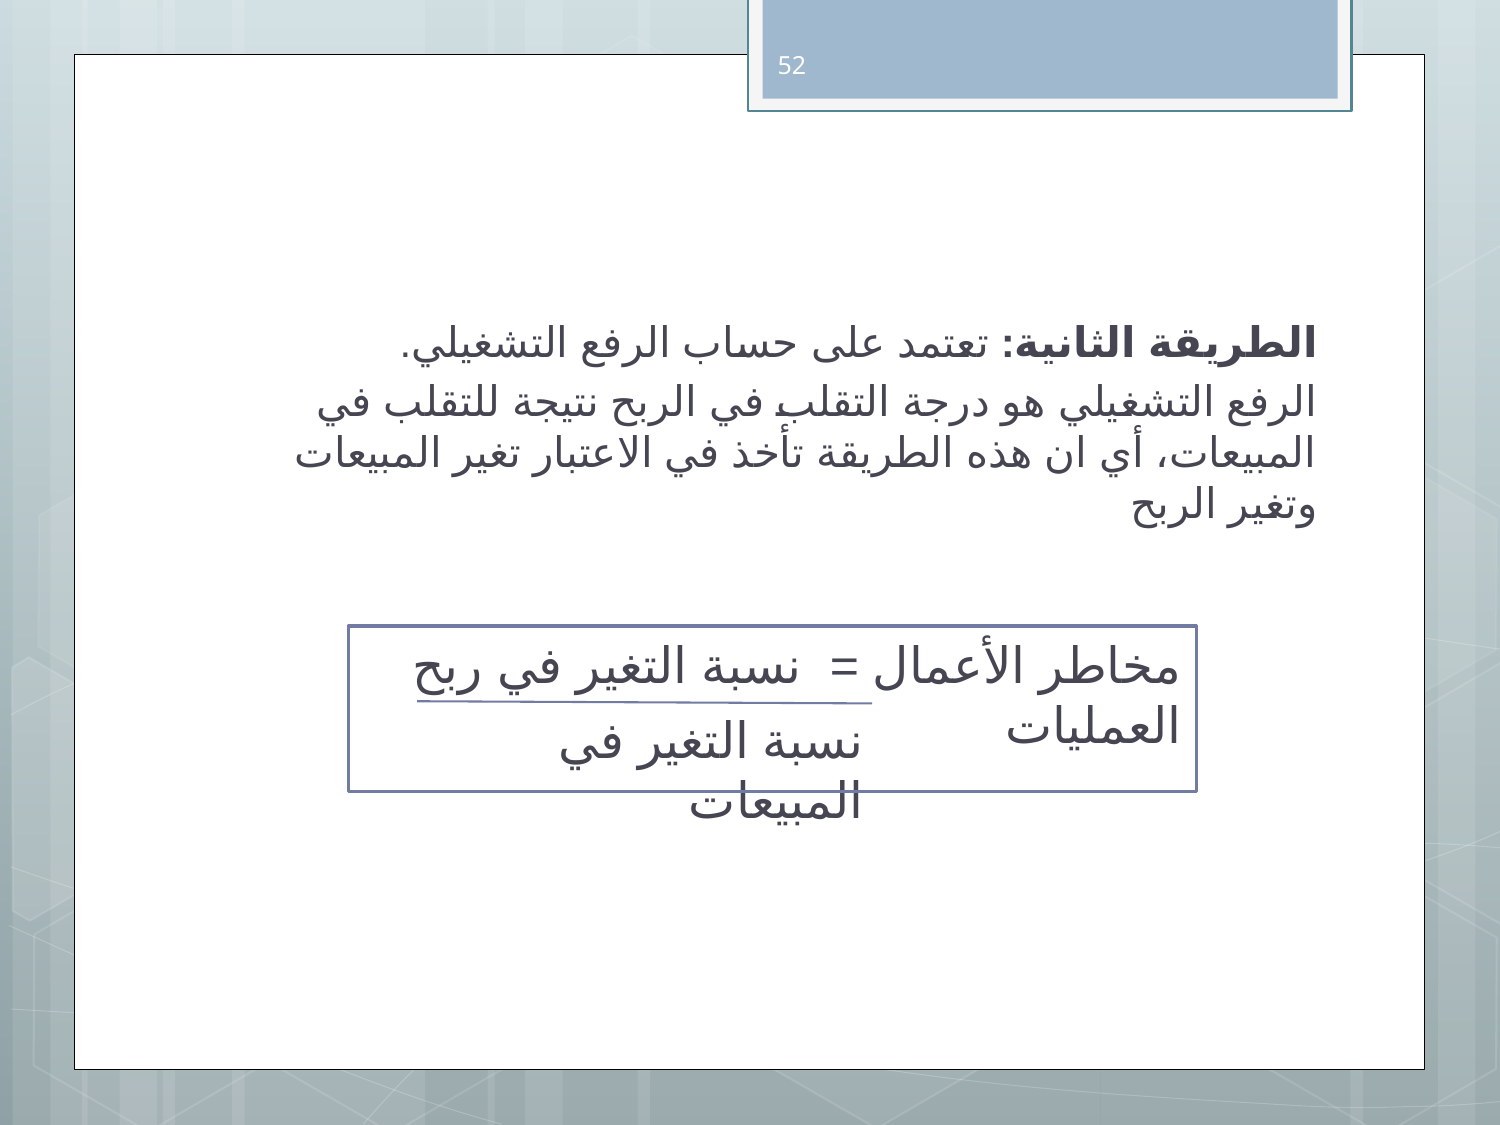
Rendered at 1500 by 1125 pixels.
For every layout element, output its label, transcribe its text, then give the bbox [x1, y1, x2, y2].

list الطريقة الثانية: تعتمد على حساب الرفع التشغيلي. الرفع التشغيلي هو درجة التقلب في الربح نتيجة للتقلب في المبيعات، أي ان هذه الطريقة تأخذ في الاعتبار تغير المبيعات وتغير الربح [202, 308, 1343, 535]
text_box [348, 625, 1197, 792]
slide_number 52 [762, 36, 982, 97]
